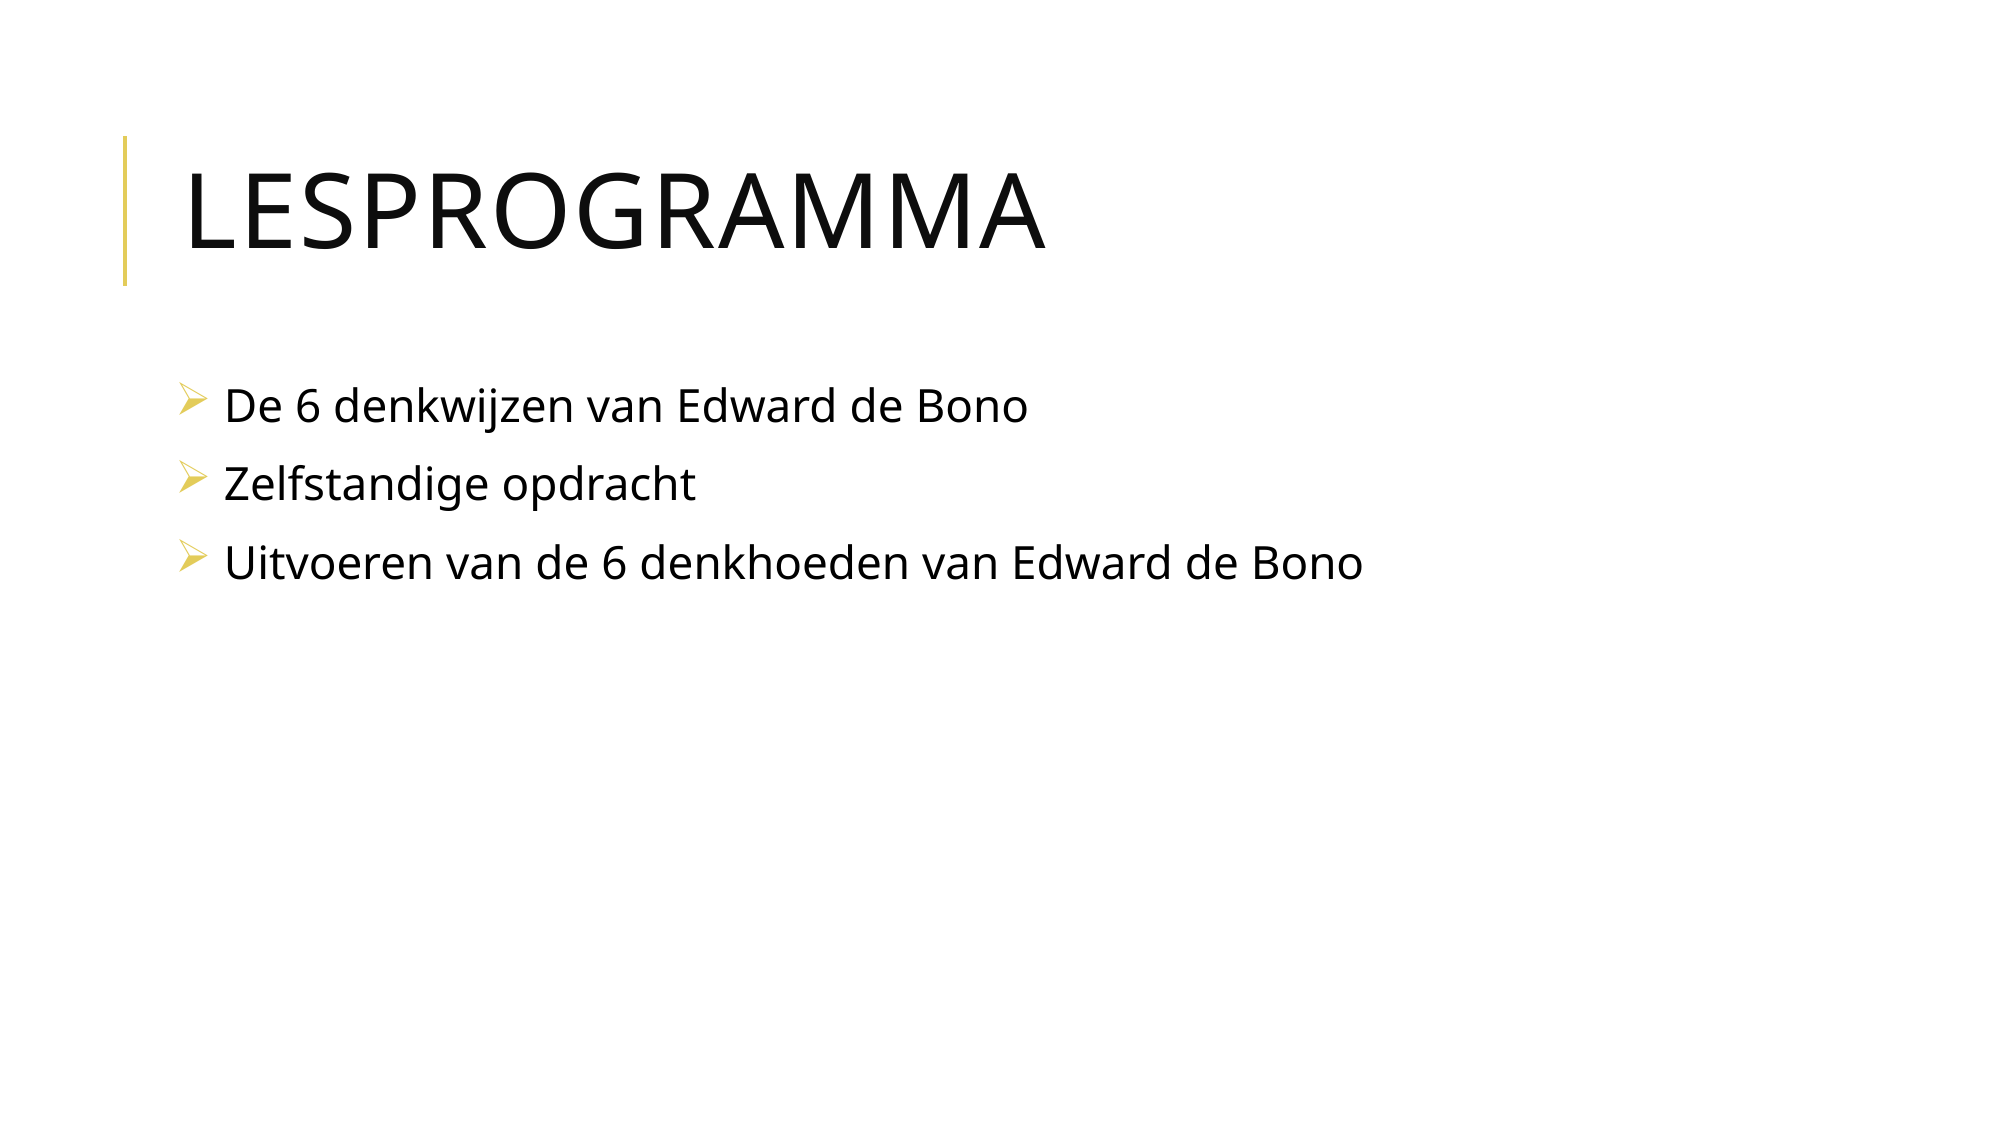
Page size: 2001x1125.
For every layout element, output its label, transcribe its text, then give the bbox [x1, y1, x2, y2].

list De 6 denkwijzen van Edward de Bono Zelfstandige opdracht Uitvoeren van de 6 denkhoeden van Edward de Bono [168, 375, 1763, 1035]
title Lesprogramma [168, 96, 1763, 342]
